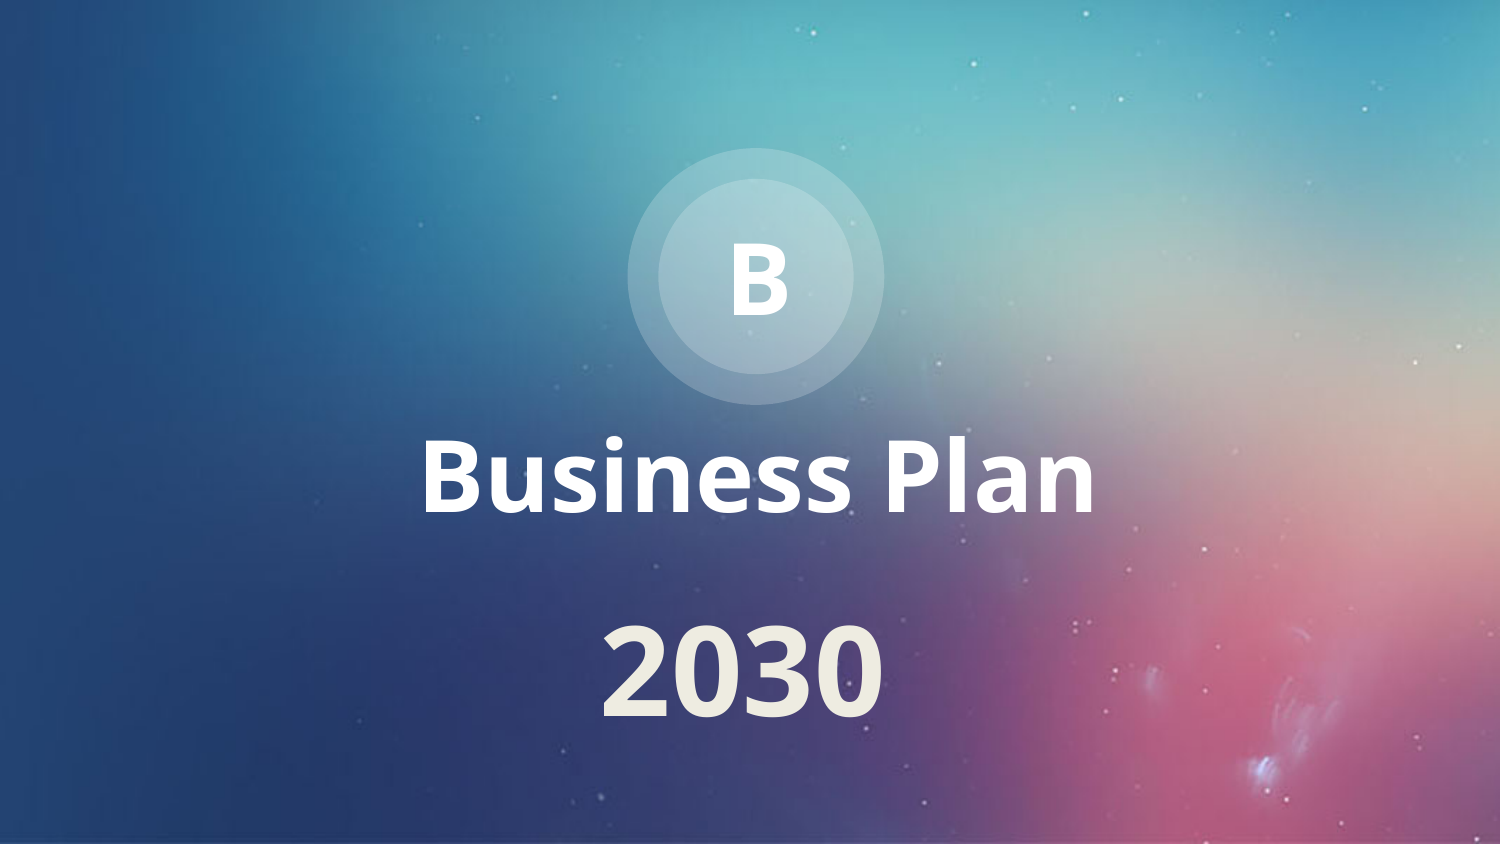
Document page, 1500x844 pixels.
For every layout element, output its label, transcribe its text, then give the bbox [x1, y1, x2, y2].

text_box 2030 [585, 508, 977, 749]
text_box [627, 147, 885, 406]
text_box Business Plan [402, 404, 1116, 540]
picture [0, 0, 1500, 844]
